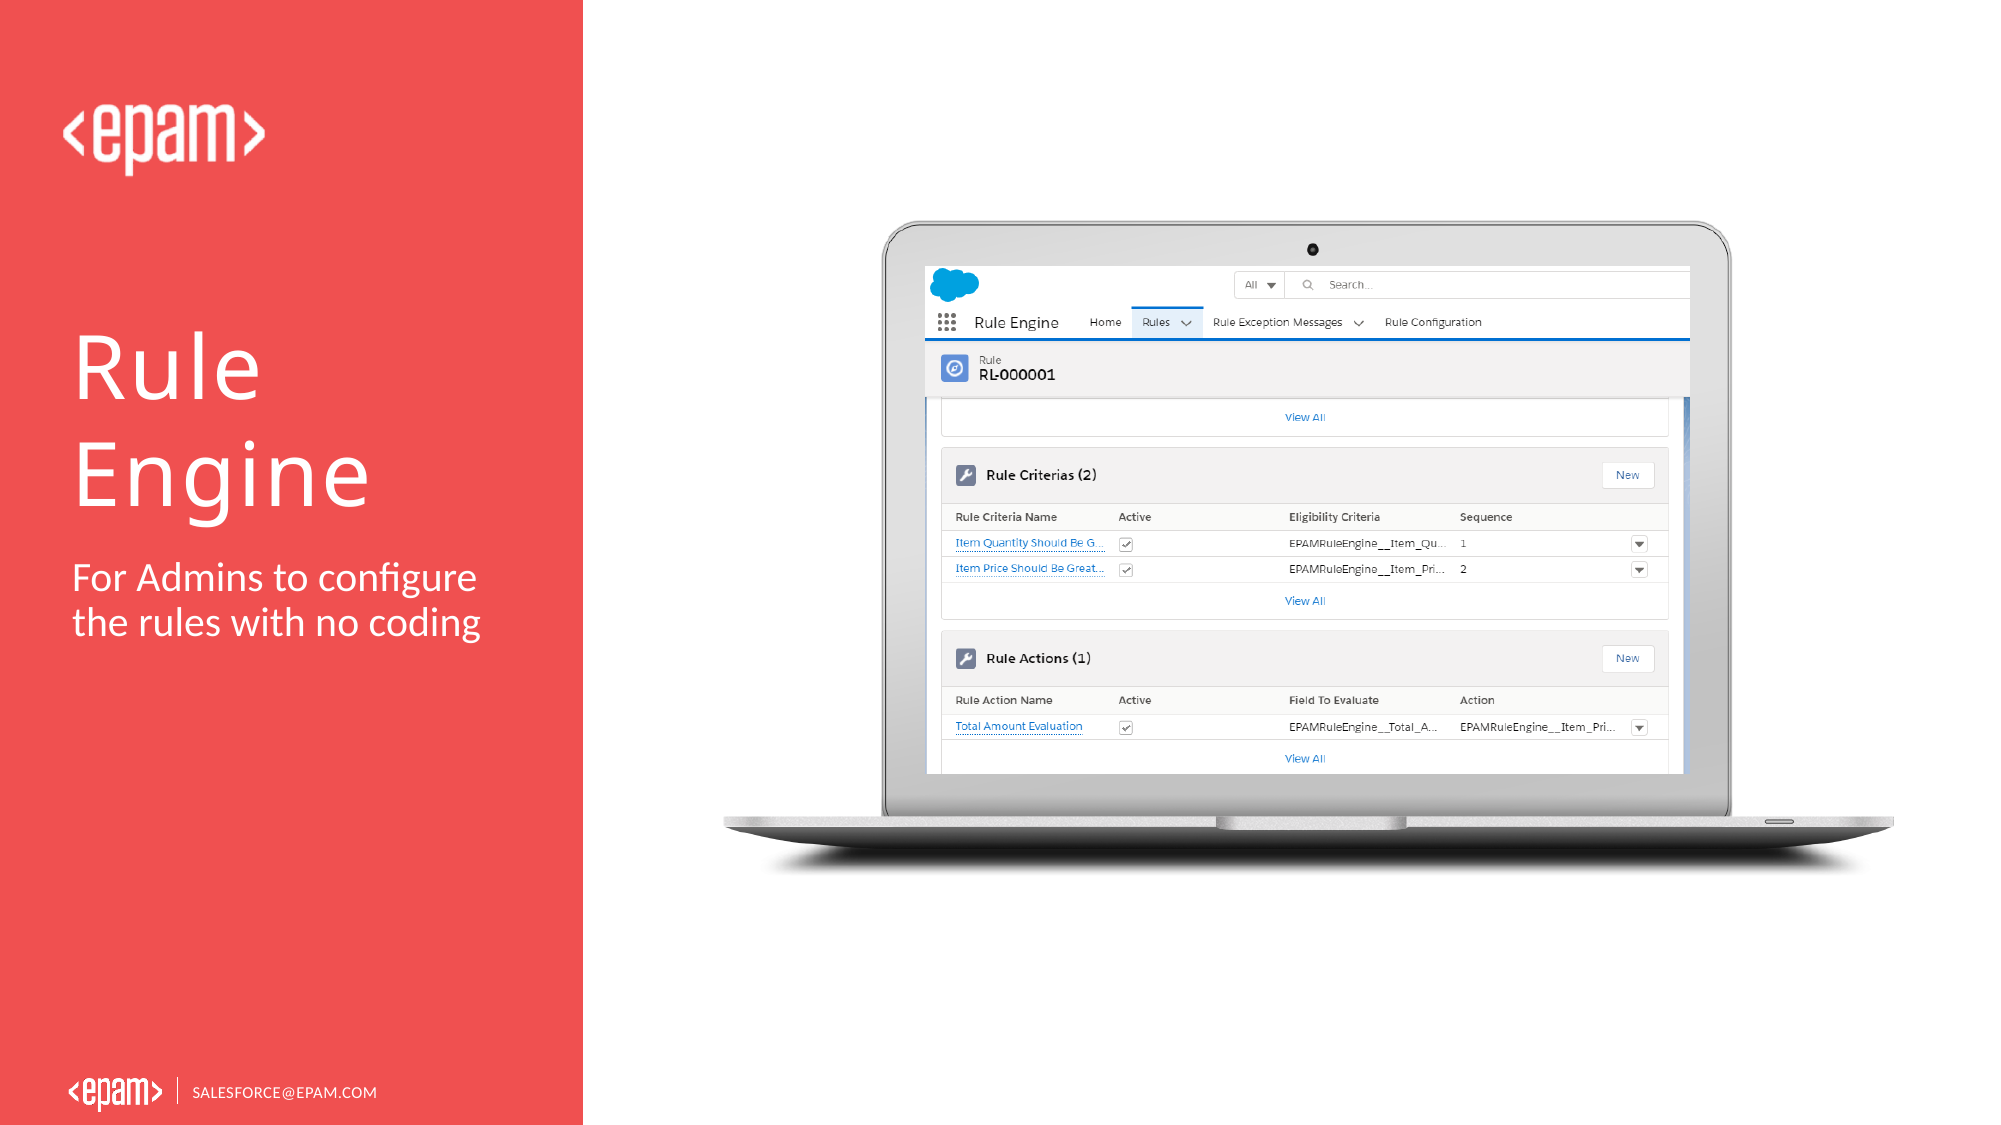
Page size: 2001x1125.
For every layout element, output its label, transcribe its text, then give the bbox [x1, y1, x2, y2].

text_box Rule Engine [71, 310, 538, 524]
text_box SALESFORCE@EPAM.COM [177, 1072, 467, 1113]
text_box For Admins to configure the rules with no coding [57, 548, 500, 656]
picture [57, 1065, 173, 1124]
text_box [0, 0, 584, 1125]
picture [0, 80, 379, 187]
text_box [723, 220, 1894, 876]
